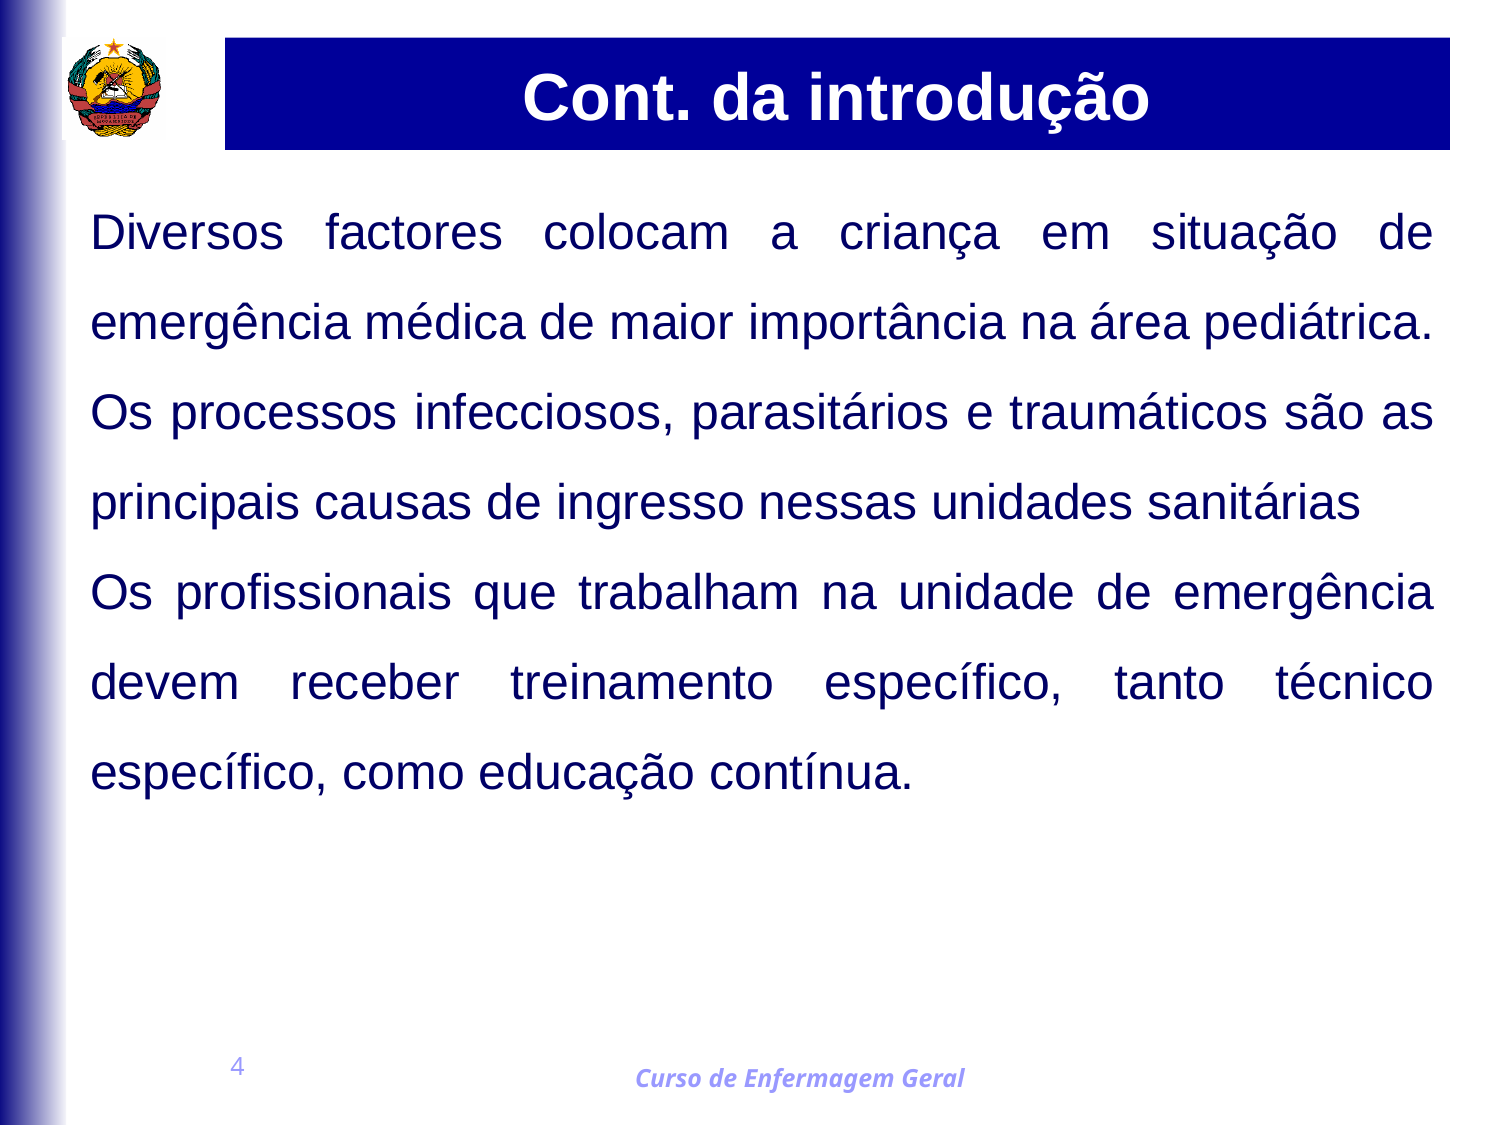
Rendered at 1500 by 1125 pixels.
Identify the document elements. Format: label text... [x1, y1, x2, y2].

list Diversos factores colocam a criança em situação de emergência médica de maior importância na área pediátrica. Os processos infecciosos, parasitários e traumáticos são as principais causas de ingresso nessas unidades sanitárias Os profissionais que trabalham na unidade de emergência devem receber treinamento específico, tanto técnico específico, como educação contínua. [74, 162, 1451, 988]
footer Curso de Enfermagem Geral [499, 1049, 1101, 1101]
title Cont. da introdução [224, 37, 1451, 151]
slide_number 4 [62, 1037, 413, 1098]
